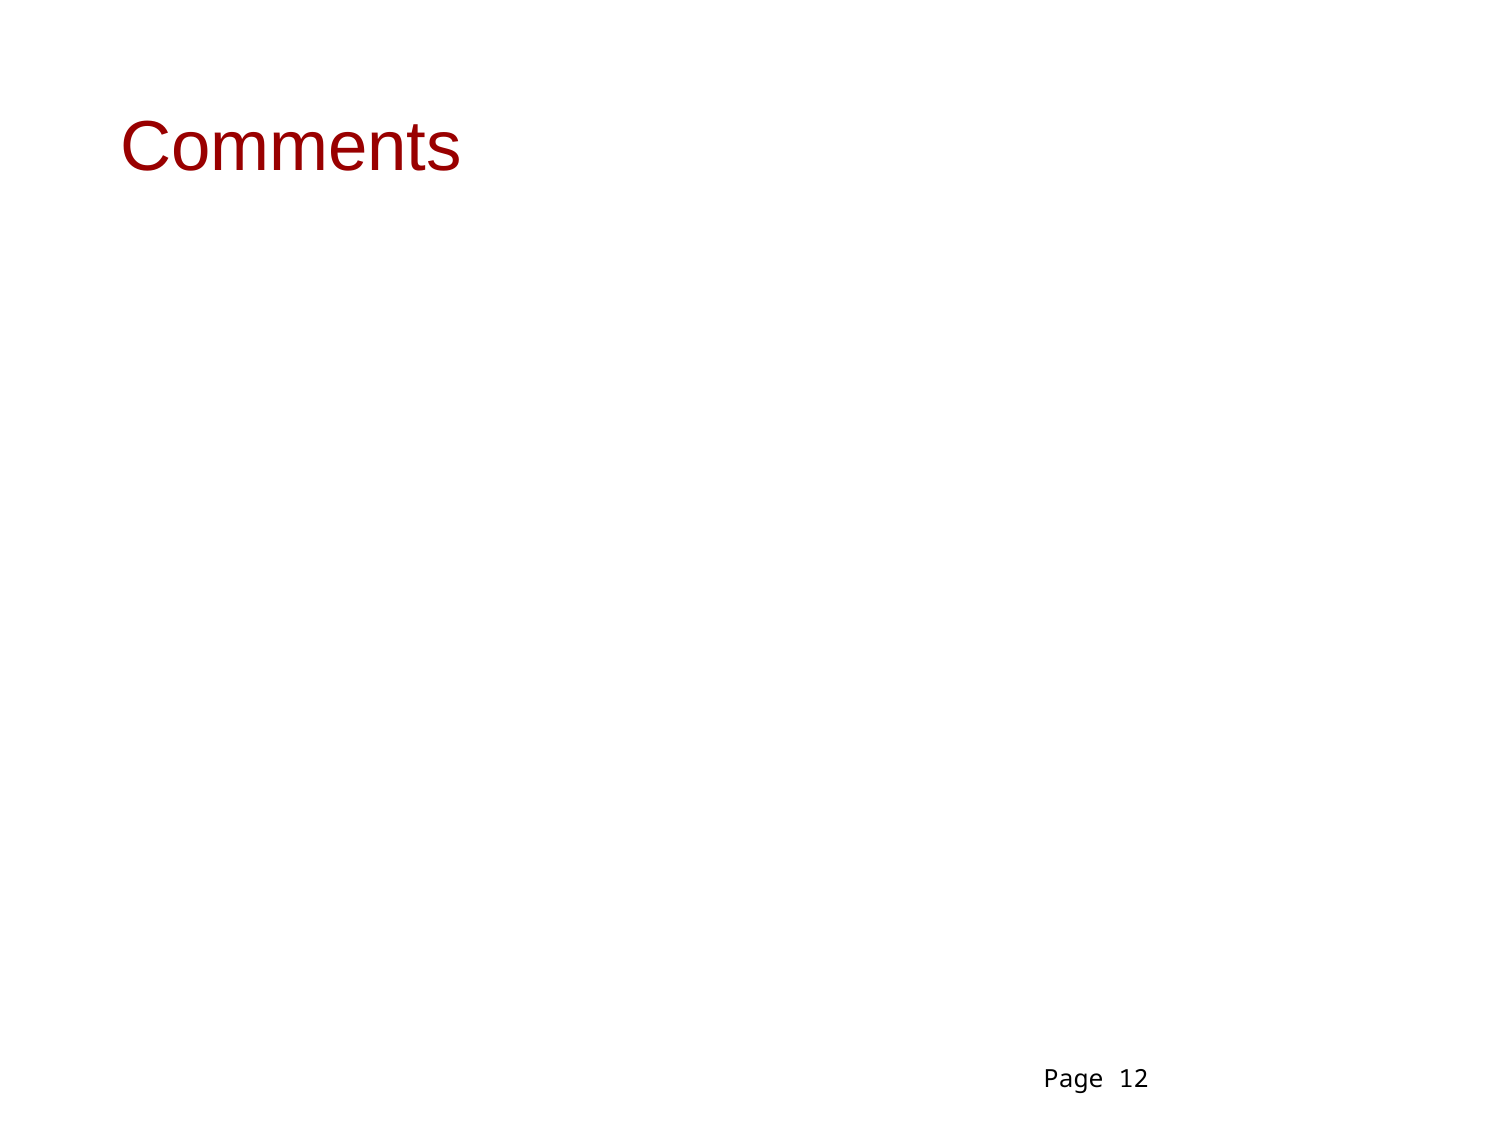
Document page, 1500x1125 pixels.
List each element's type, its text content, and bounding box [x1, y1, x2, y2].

title Comments [106, 70, 1378, 214]
slide_number Page 12 [1043, 1064, 1388, 1125]
